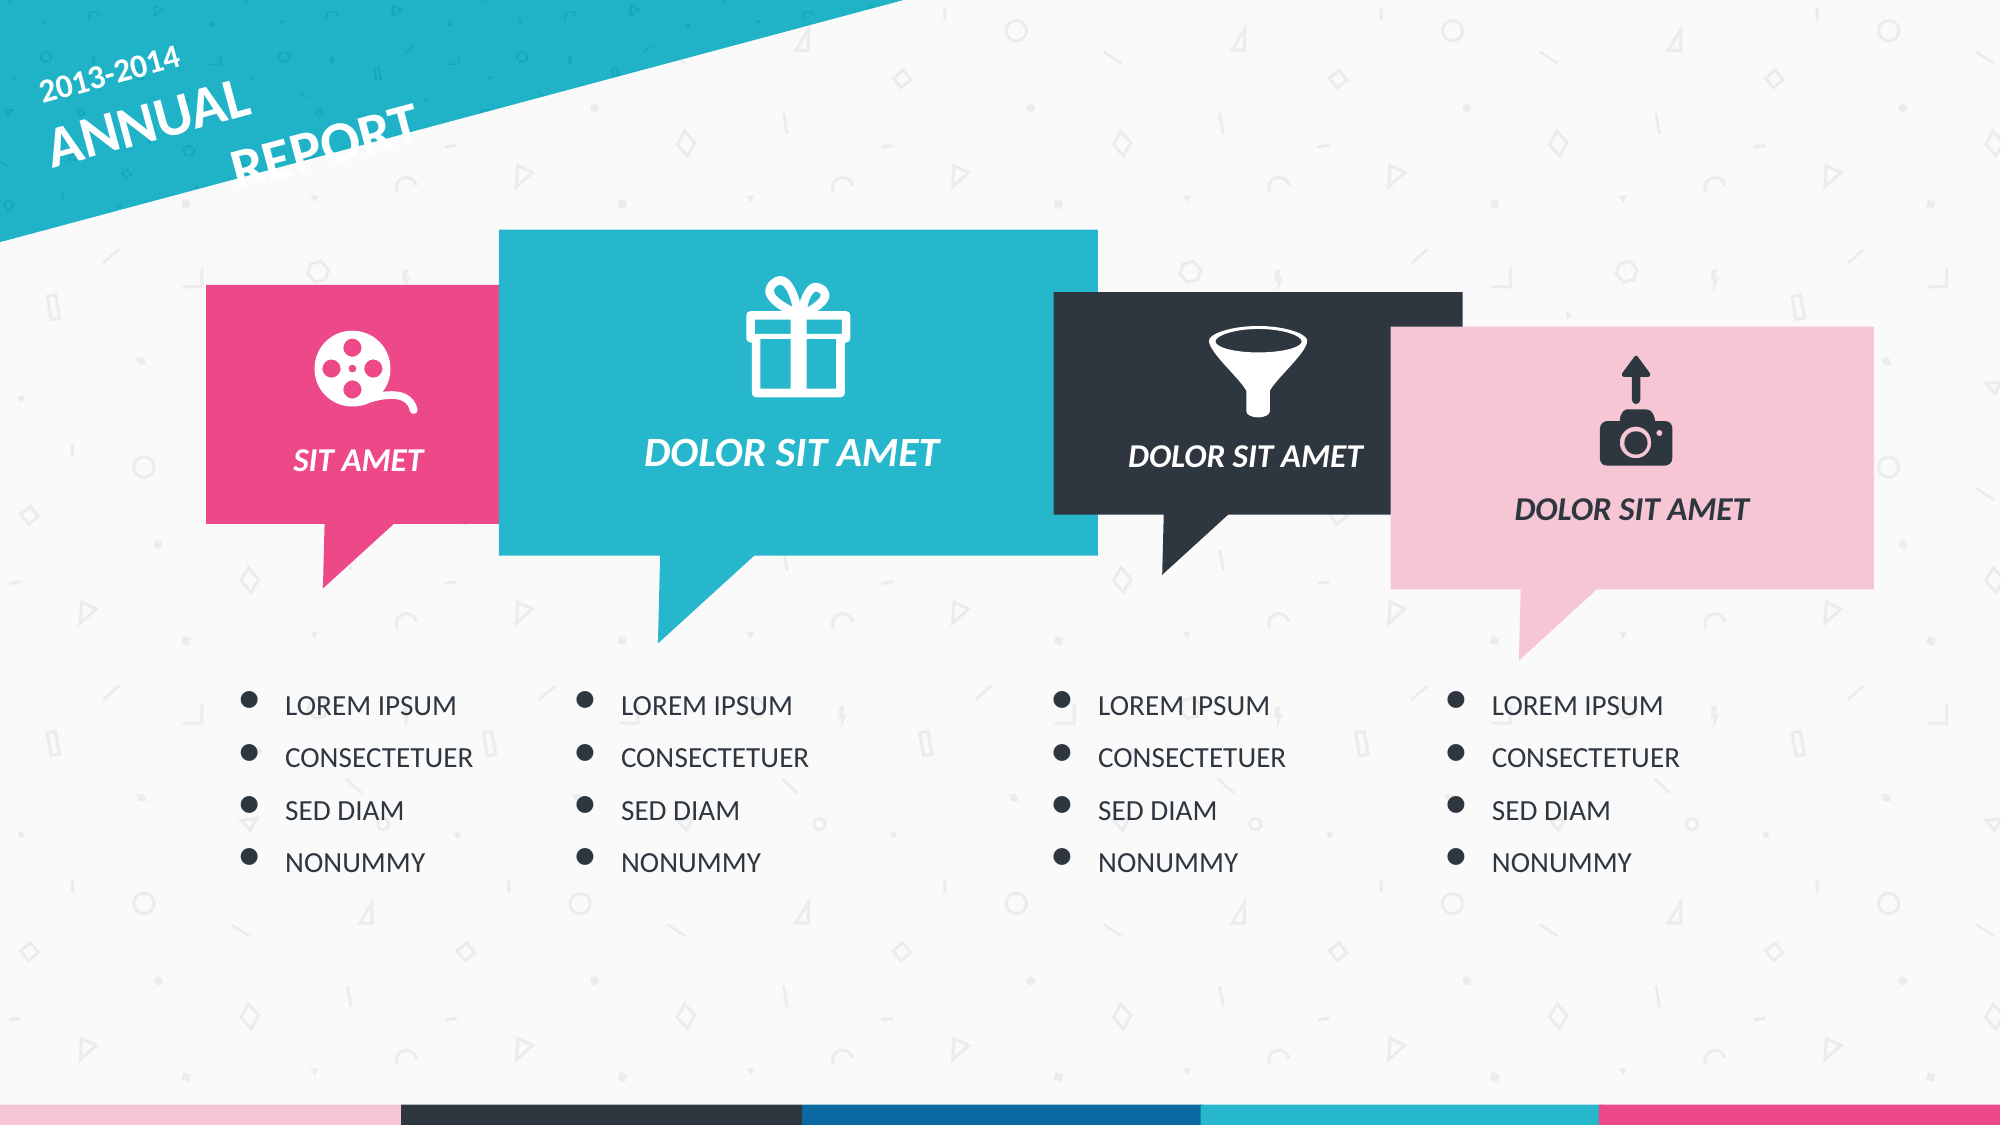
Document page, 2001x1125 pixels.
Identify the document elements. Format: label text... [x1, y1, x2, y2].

text_box [206, 284, 498, 589]
text_box [1390, 326, 1874, 661]
text_box DOLOR SIT AMET [1499, 480, 1765, 535]
text_box [746, 276, 851, 398]
text_box [498, 229, 1098, 644]
text_box LOREM IPSUM CONSECTETUER SED DIAM NONUMMY [559, 661, 845, 886]
picture [0, 0, 2001, 1125]
text_box LOREM IPSUM CONSECTETUER SED DIAM NONUMMY [223, 661, 509, 886]
text_box DOLOR SIT AMET [629, 417, 955, 483]
text_box [1209, 325, 1308, 418]
text_box [314, 330, 418, 414]
text_box [1053, 292, 1463, 575]
text_box 2013-2014 ANNUAL REPORT [10, 0, 443, 258]
text_box SIT AMET [278, 430, 439, 486]
text_box [0, 0, 265, 243]
text_box [401, 0, 904, 126]
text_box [1599, 355, 1673, 466]
text_box LOREM IPSUM CONSECTETUER SED DIAM NONUMMY [1036, 661, 1322, 886]
text_box LOREM IPSUM CONSECTETUER SED DIAM NONUMMY [1430, 661, 1715, 886]
text_box DOLOR SIT AMET [1113, 426, 1378, 482]
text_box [0, 1104, 2000, 1125]
